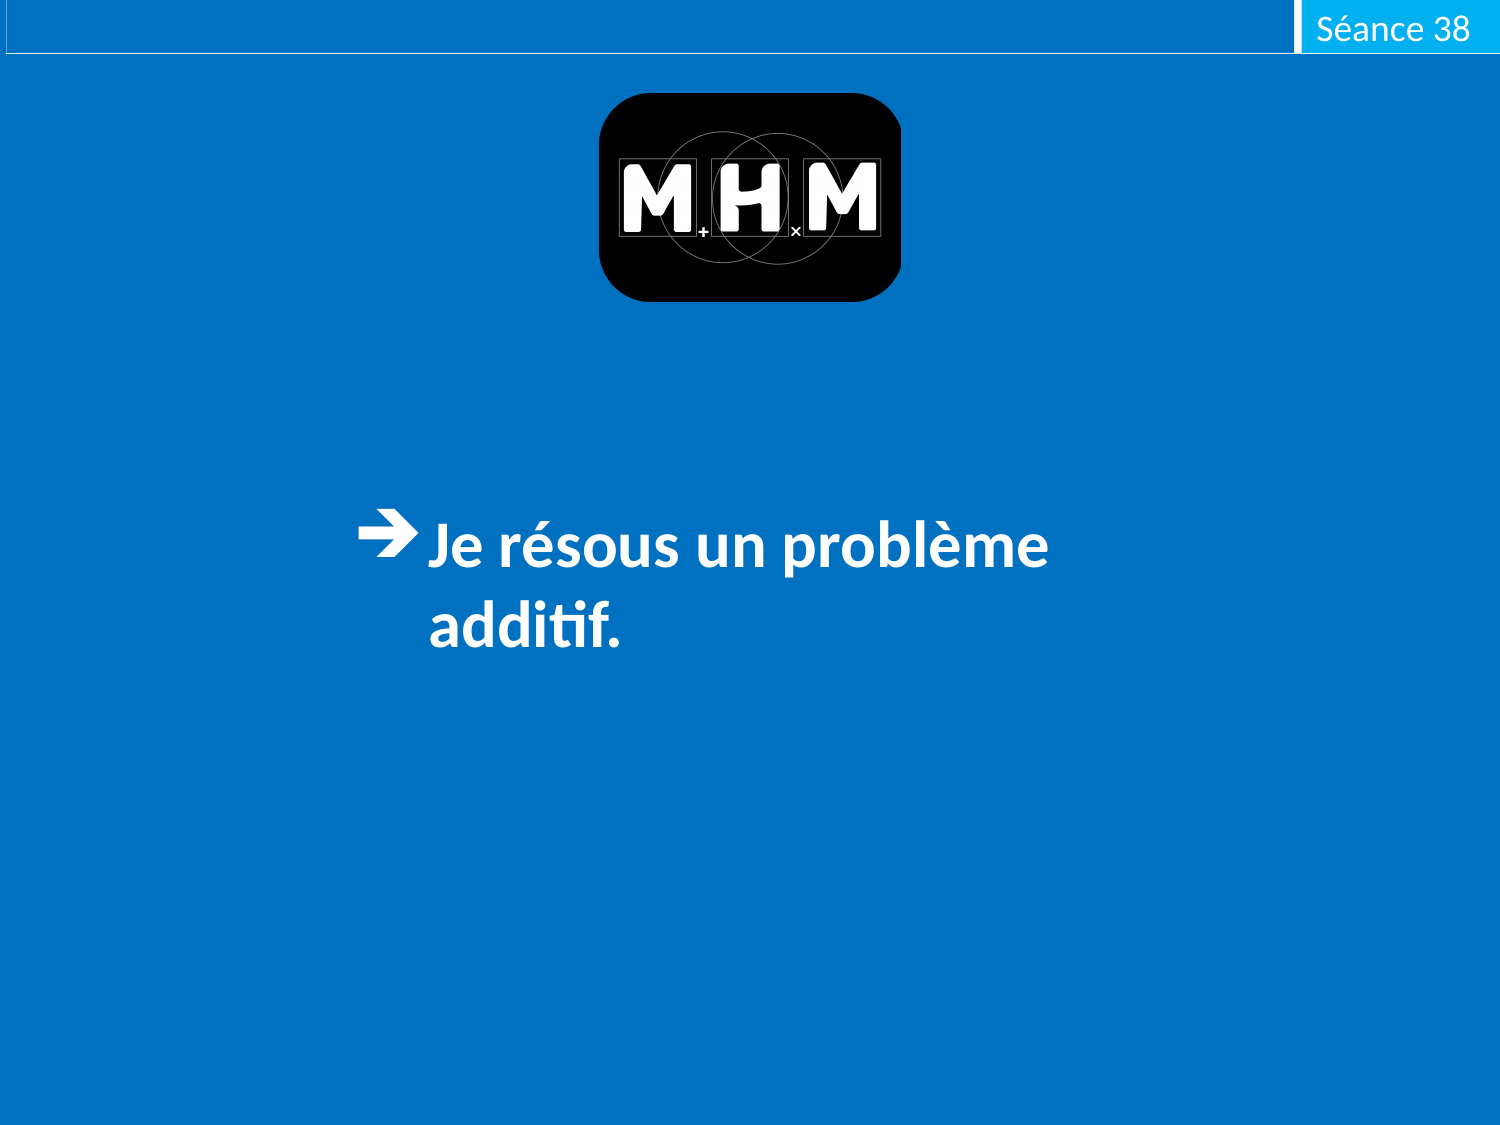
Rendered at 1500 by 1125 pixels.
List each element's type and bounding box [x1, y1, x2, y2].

text_box [0, 54, 1500, 1125]
